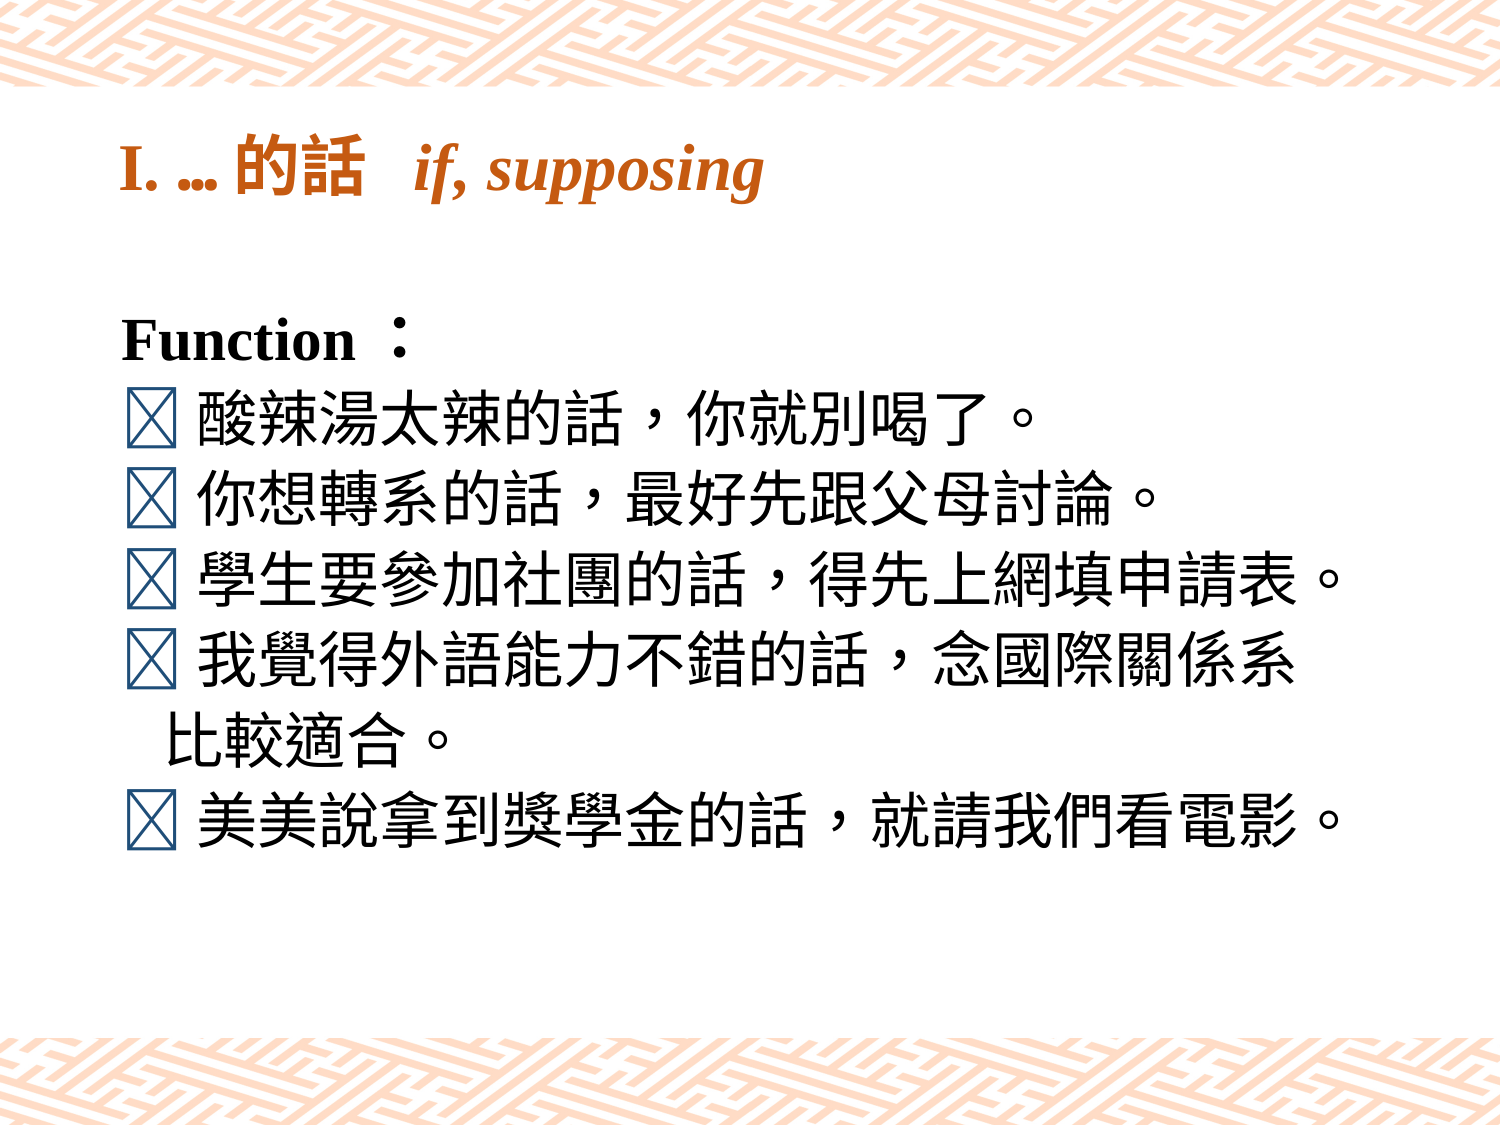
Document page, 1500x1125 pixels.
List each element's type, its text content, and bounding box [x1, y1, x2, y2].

list Function： 酸辣湯太辣的話，你就別喝了。 你想轉系的話，最好先跟父母討論。 學生要參加社團的話，得先上網填申請表。 我覺得外語能力不錯的話，念國際關係系 比較適合。 美美說拿到獎學金的話，就請我們看電影。 [106, 299, 1401, 1014]
picture [0, 0, 1500, 1125]
title I. …的話 if, supposing [103, 59, 1397, 278]
